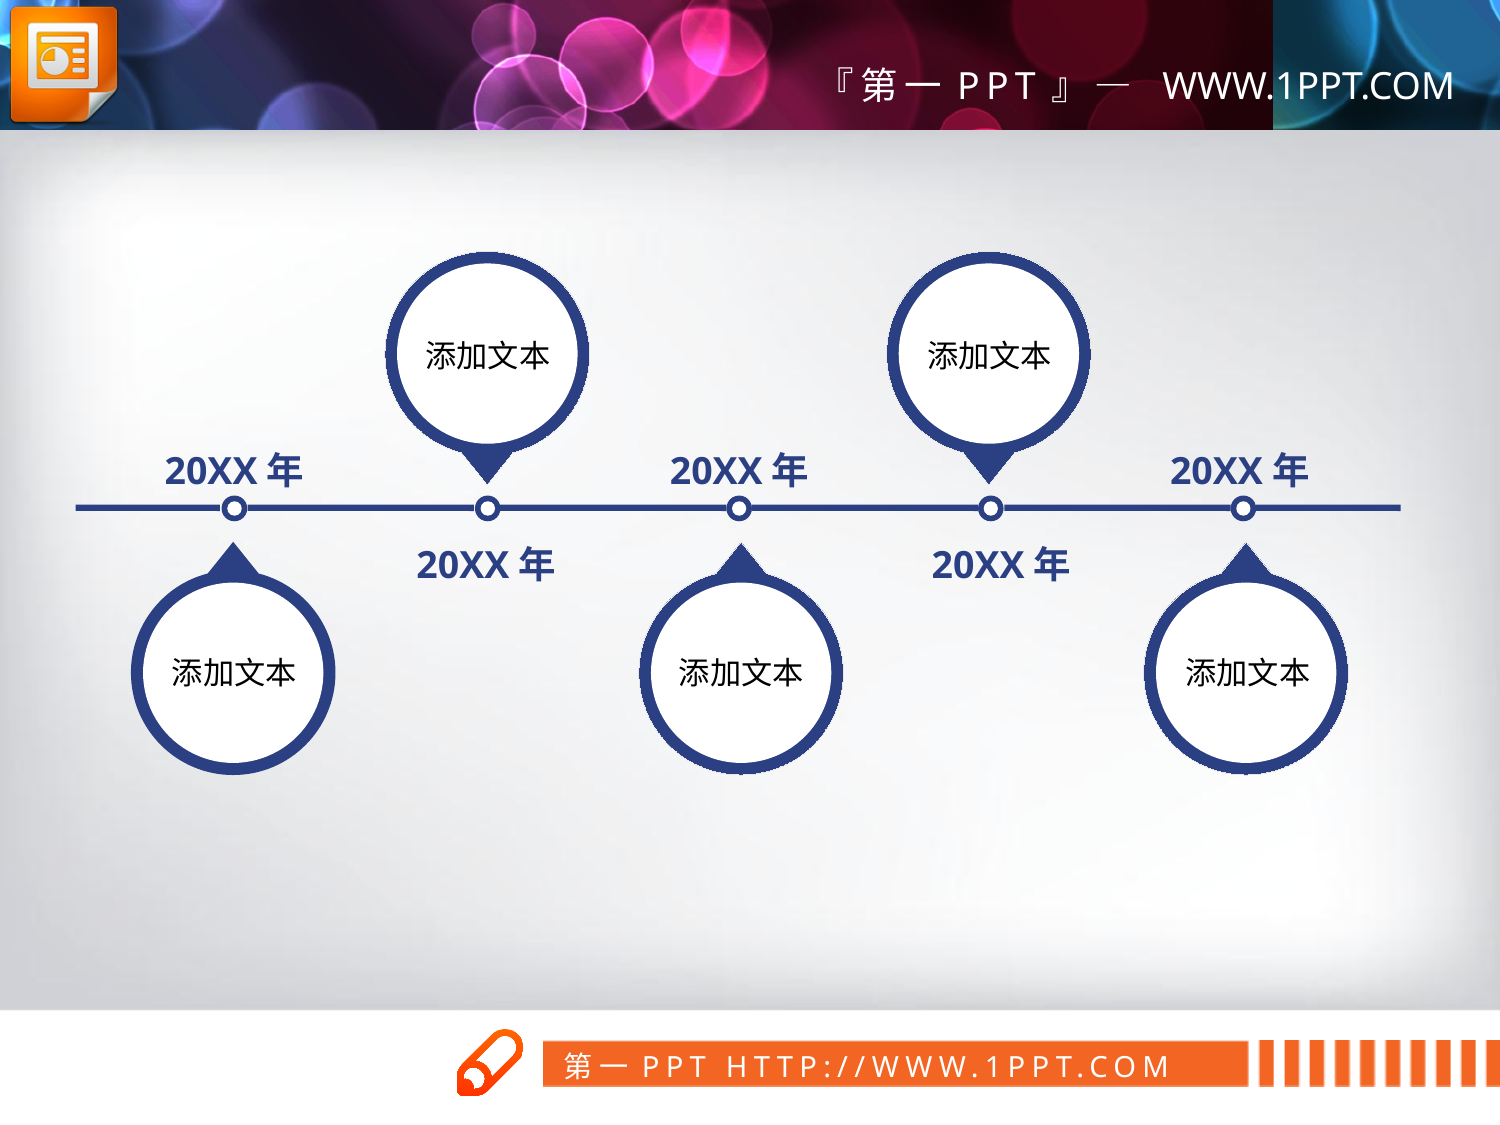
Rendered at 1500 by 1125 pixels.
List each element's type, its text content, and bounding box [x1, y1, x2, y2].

text_box [401, 382, 573, 444]
text_box 添加文本 [396, 328, 580, 382]
text_box [400, 263, 574, 328]
text_box 添加文本 [650, 646, 833, 699]
picture [543, 1040, 1500, 1087]
text_box [1230, 500, 1257, 522]
text_box [384, 251, 590, 485]
text_box [1143, 541, 1349, 776]
text_box [480, 501, 496, 516]
text_box [655, 582, 828, 646]
text_box [732, 501, 747, 516]
text_box [654, 699, 828, 763]
text_box [1159, 699, 1333, 763]
text_box [221, 500, 248, 522]
text_box 20XX年 [143, 439, 326, 500]
text_box 添加文本 [1156, 646, 1340, 699]
text_box [902, 263, 1076, 328]
text_box [638, 541, 844, 776]
text_box [726, 500, 752, 522]
text_box [1160, 582, 1333, 646]
text_box 20XX年 [648, 439, 831, 500]
text_box [474, 495, 501, 522]
text_box [978, 495, 1004, 522]
text_box 添加文本 [898, 328, 1081, 382]
text_box 20XX年 [394, 533, 578, 594]
text_box [1236, 501, 1251, 516]
text_box [227, 501, 242, 516]
picture [0, 0, 1500, 1012]
text_box [903, 382, 1075, 444]
text_box 20XX年 [910, 533, 1093, 594]
text_box [983, 501, 998, 516]
text_box [886, 251, 1092, 485]
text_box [130, 541, 336, 776]
text_box 20XX年 [1148, 439, 1331, 500]
